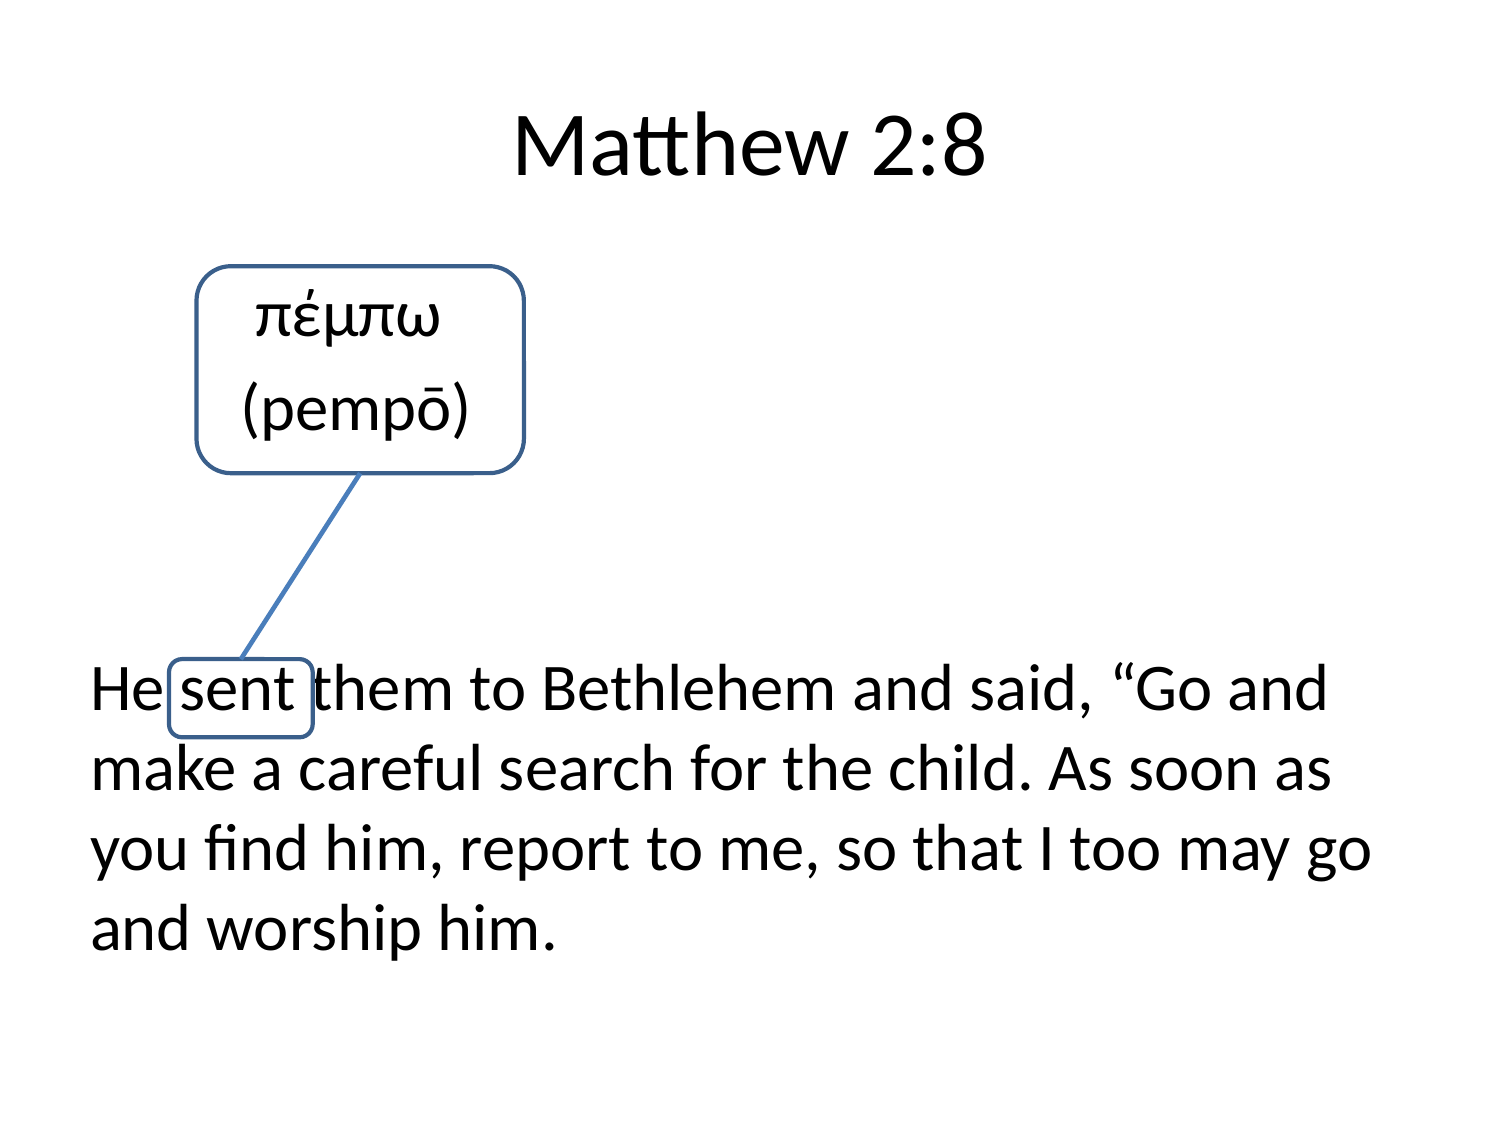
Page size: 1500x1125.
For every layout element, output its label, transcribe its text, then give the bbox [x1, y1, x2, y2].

list πέμπω (pempō) He sent them to Bethlehem and said, “Go and make a careful search for the child. As soon as you find him, report to me, so that I too may go and worship him. [75, 262, 1425, 1005]
title Matthew 2:8 [75, 45, 1425, 233]
text_box [166, 656, 315, 740]
text_box [194, 264, 527, 476]
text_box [240, 472, 361, 660]
